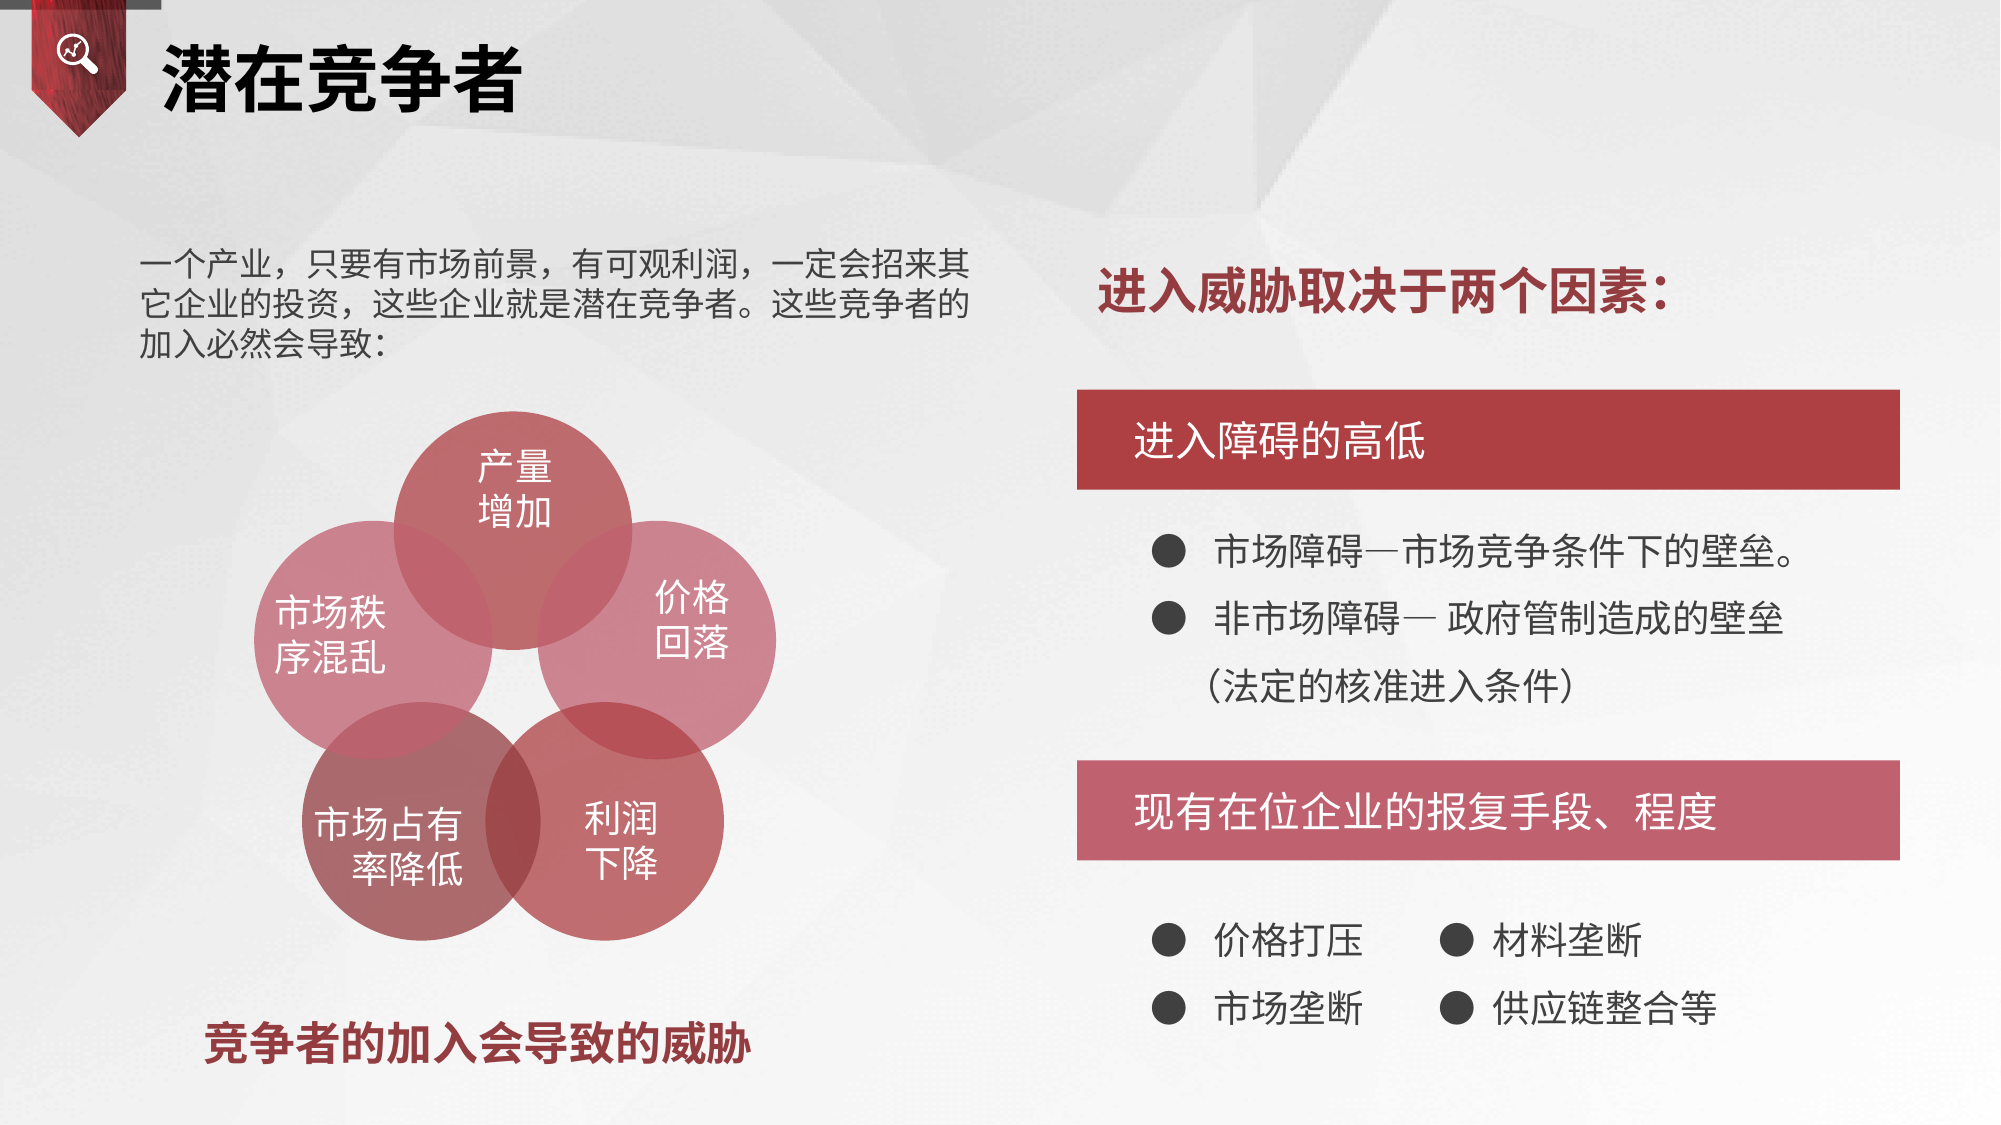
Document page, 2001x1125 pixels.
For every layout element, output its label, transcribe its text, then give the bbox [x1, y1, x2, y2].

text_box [541, 702, 724, 941]
text_box 一个产业，只要有市场前景，有可观利润，一定会招来其它企业的投资，这些企业就是潜在竞争者。这些竞争者的加入必然会导致： [124, 235, 992, 371]
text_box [1077, 252, 1950, 1039]
picture [0, 0, 2001, 1125]
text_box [297, 702, 541, 941]
text_box 竞争者的加入会导致的威胁 [125, 980, 832, 1078]
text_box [254, 520, 493, 760]
text_box 潜在竞争者 [149, 28, 891, 128]
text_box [393, 411, 633, 650]
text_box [537, 520, 777, 760]
